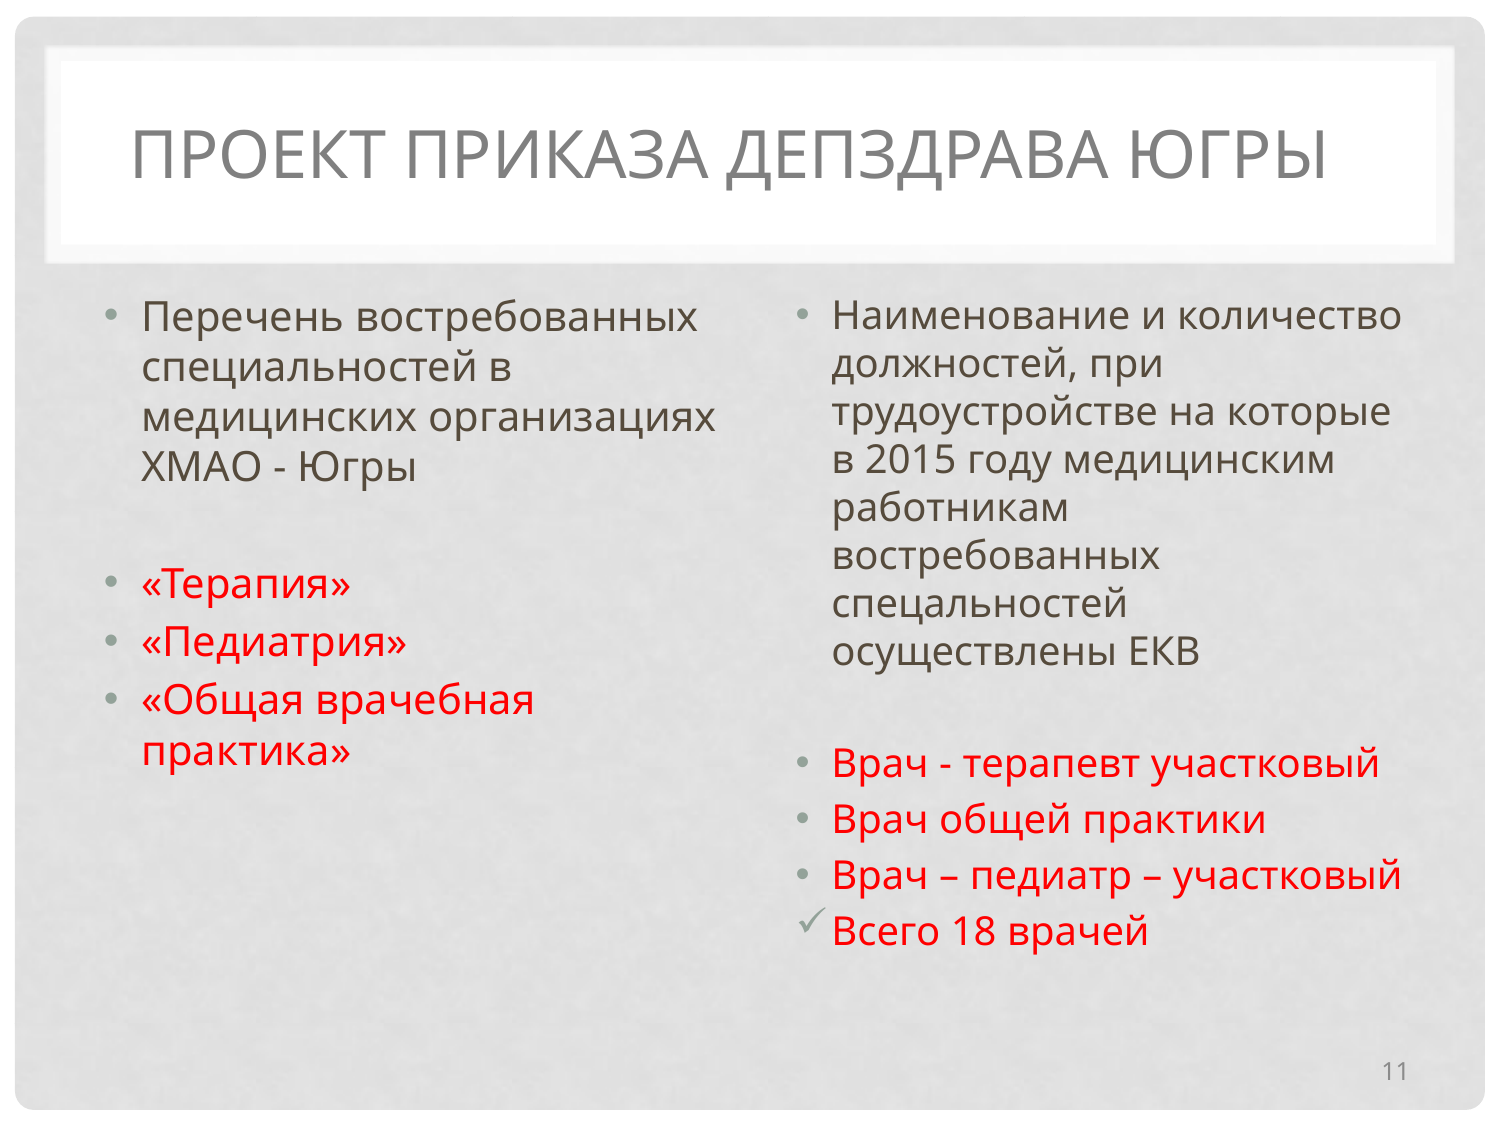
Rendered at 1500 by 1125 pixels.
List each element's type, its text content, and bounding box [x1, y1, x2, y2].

slide_number 11 [1074, 1042, 1425, 1103]
list Перечень востребованных специальностей в медицинских организациях ХМАО - Югры «Терапия» «Педиатрия» «Общая врачебная практика» [69, 281, 733, 1005]
title Проект Приказа Депздрава Югры [69, 66, 1425, 238]
list Наименование и количество должностей, при трудоустройстве на которые в 2015 году медицинским работникам востребованных спецальностей осуществлены ЕКВ Врач - терапевт участковый Врач общей практики Врач – педиатр – участковый Всего 18 врачей [762, 281, 1425, 1005]
